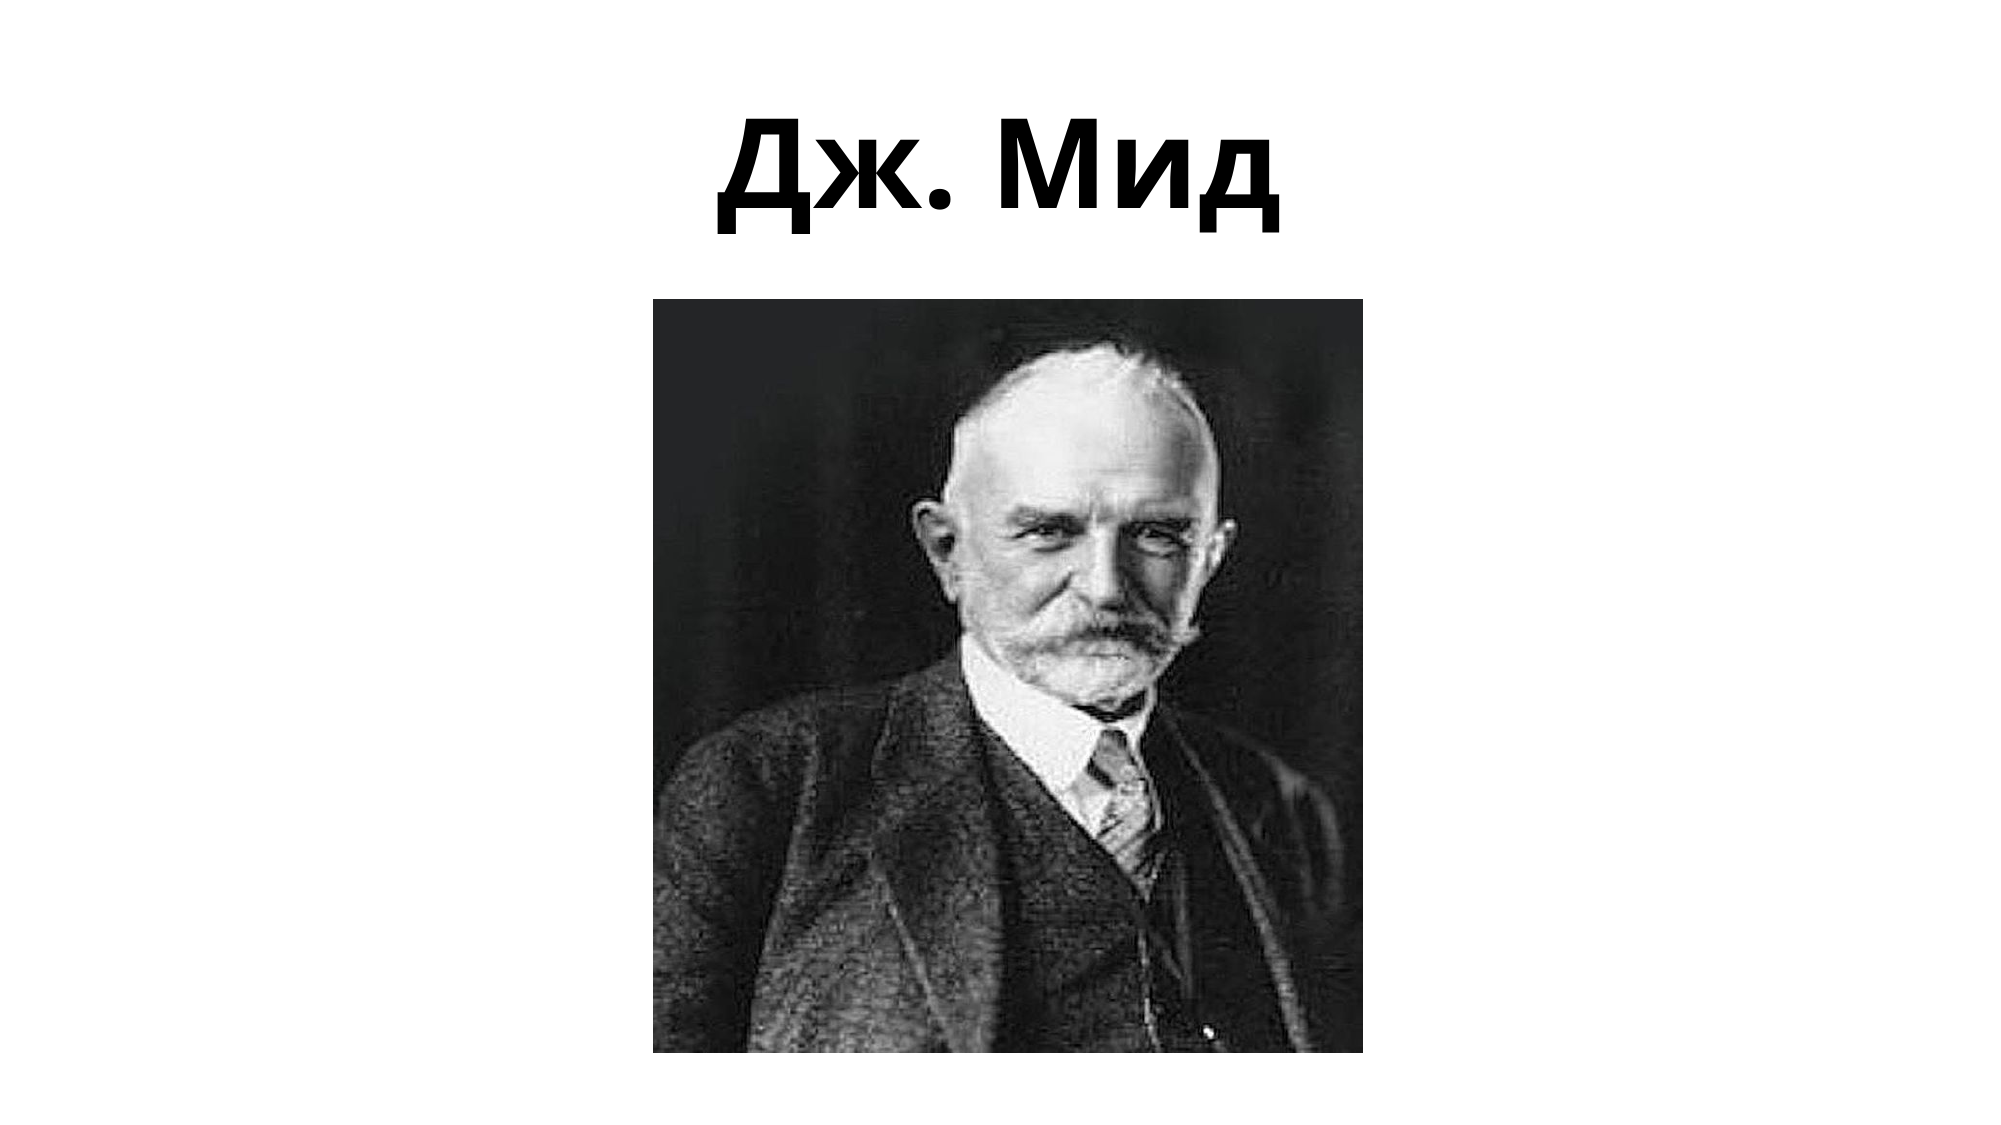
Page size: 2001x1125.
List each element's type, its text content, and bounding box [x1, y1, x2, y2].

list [653, 299, 1363, 1053]
title Дж. Мид [137, 59, 1863, 278]
